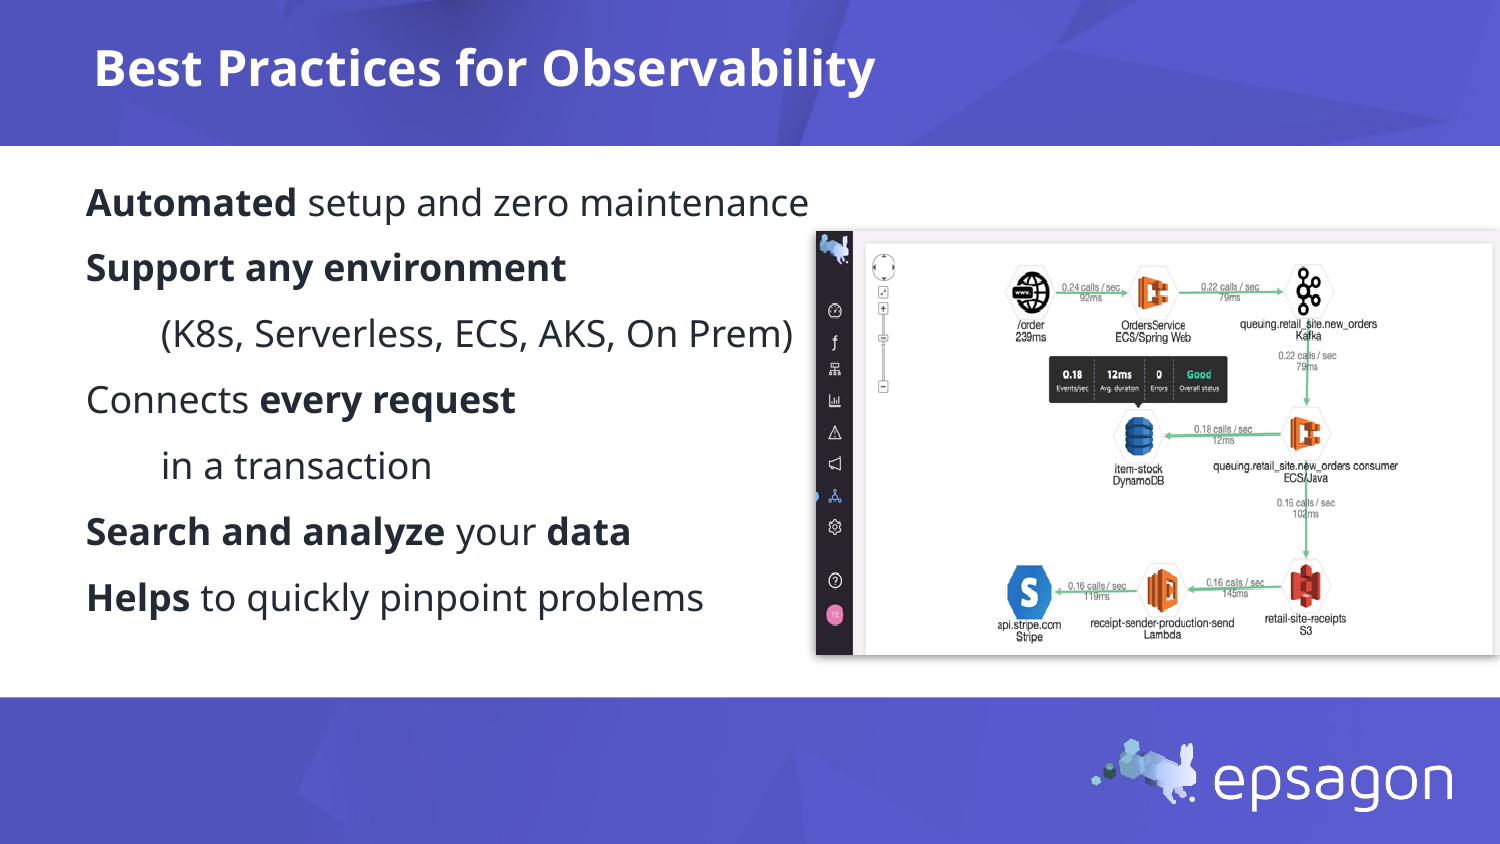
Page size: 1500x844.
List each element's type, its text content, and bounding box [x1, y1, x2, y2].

text_box Automated setup and zero maintenance Support any environment (K8s, Serverless, ECS, AKS, On Prem) Connects every request in a transaction Search and analyze your data Helps to quickly pinpoint problems [70, 170, 1200, 594]
picture [815, 231, 1500, 655]
picture [0, 0, 1500, 146]
list Best Practices for Observability [86, 39, 1310, 109]
picture [0, 698, 1500, 844]
